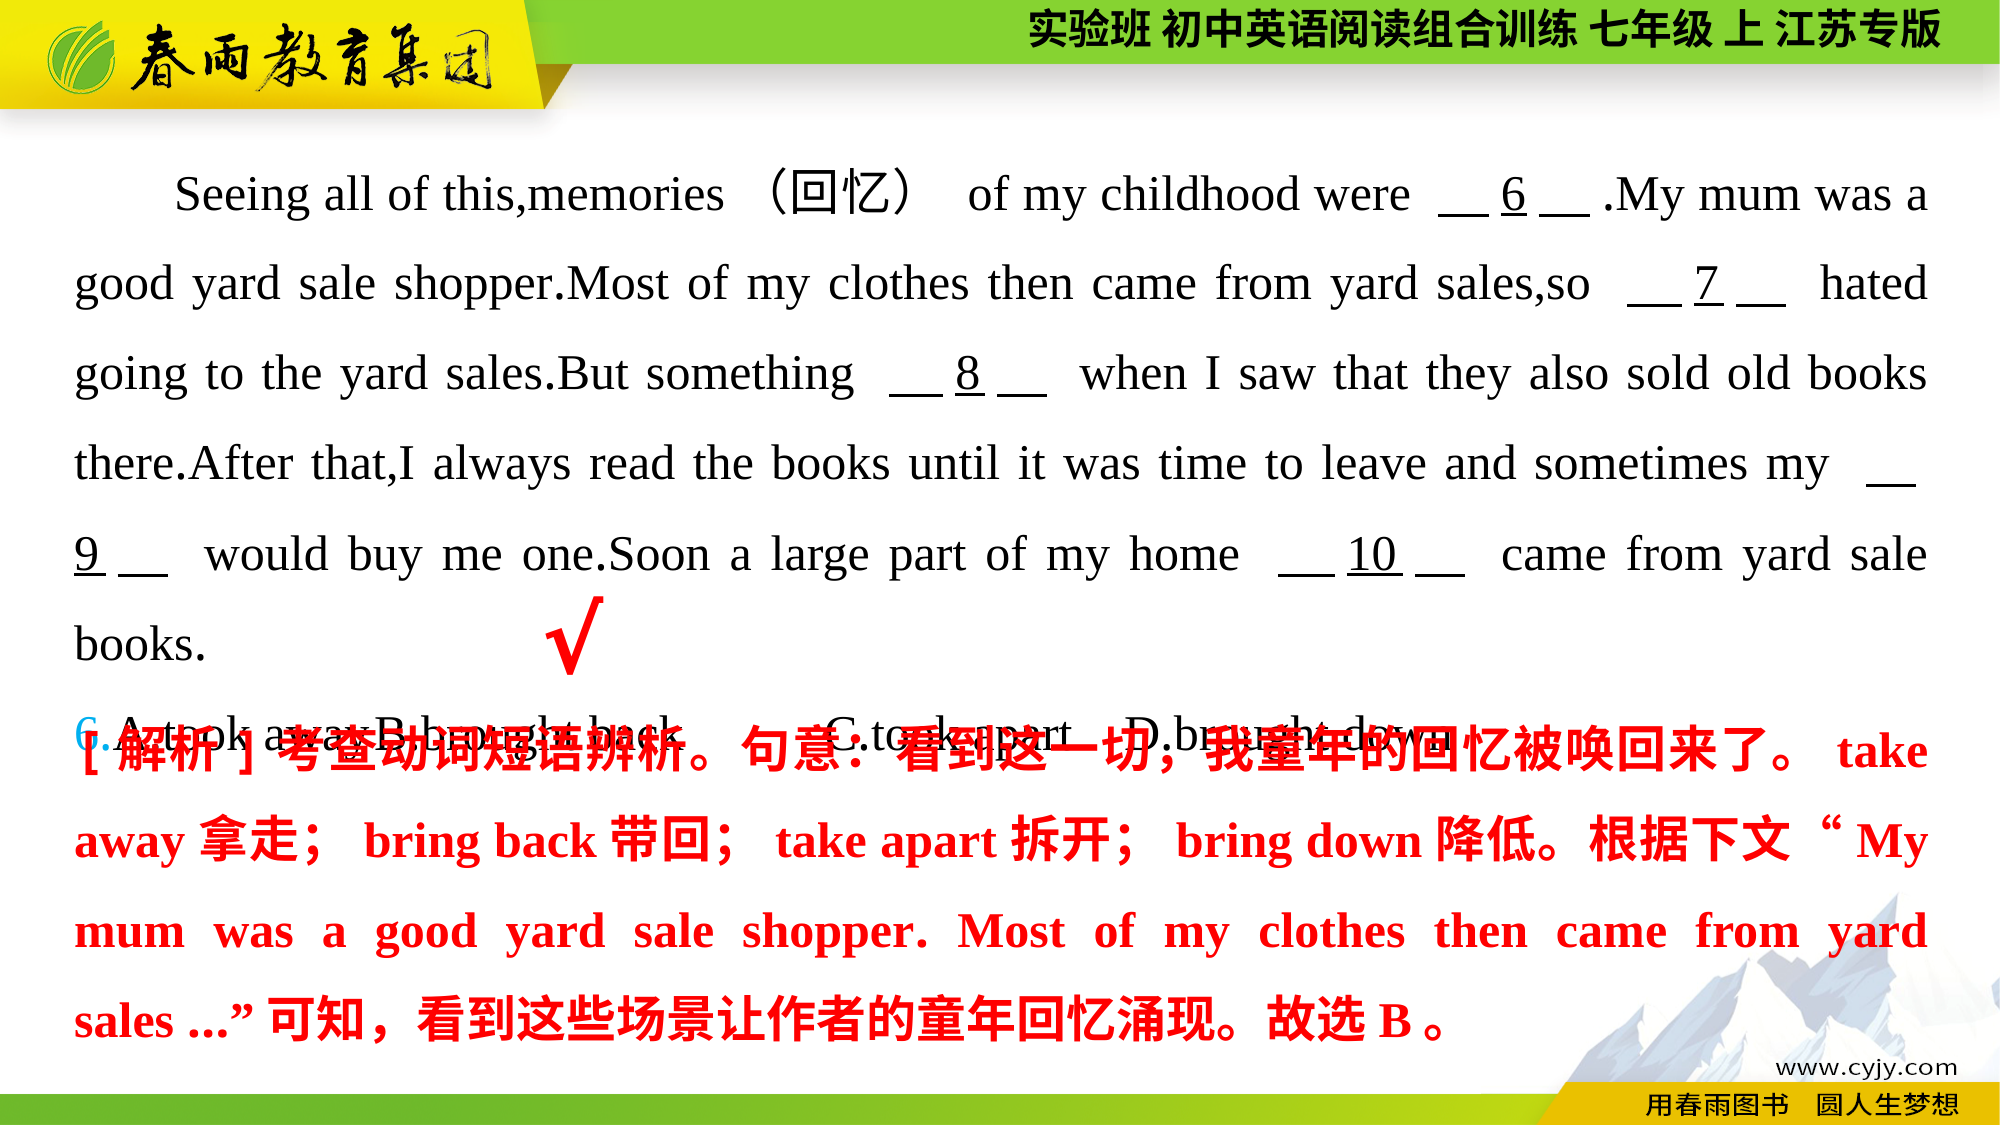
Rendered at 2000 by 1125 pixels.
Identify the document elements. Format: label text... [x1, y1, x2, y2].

text_box [解析]考查动词短语辨析。句意：看到这一切，我童年的回忆被唤回来了。take away拿走；bring back带回；take apart拆开；bring down降低。根据下文“My mum was a good yard sale shopper. Most of my clothes then came from yard sales ...”可知，看到这些场景让作者的童年回忆涌现。故选B。 [59, 679, 1944, 1055]
list Seeing all of this,memories（回忆） of my childhood were 6 .My mum was a good yard sale shopper.Most of my clothes then came from yard sales,so 7 hated going to the yard sales.But something 8 when I saw that they also sold old books there.After that,I always read the books until it was time to leave and sometimes my 9 would buy me one.Soon a large part of my home 10 came from yard sale books. 6.A.took away B.brought back C.took apart D.brought down [59, 122, 1944, 679]
picture [0, 0, 2000, 1125]
